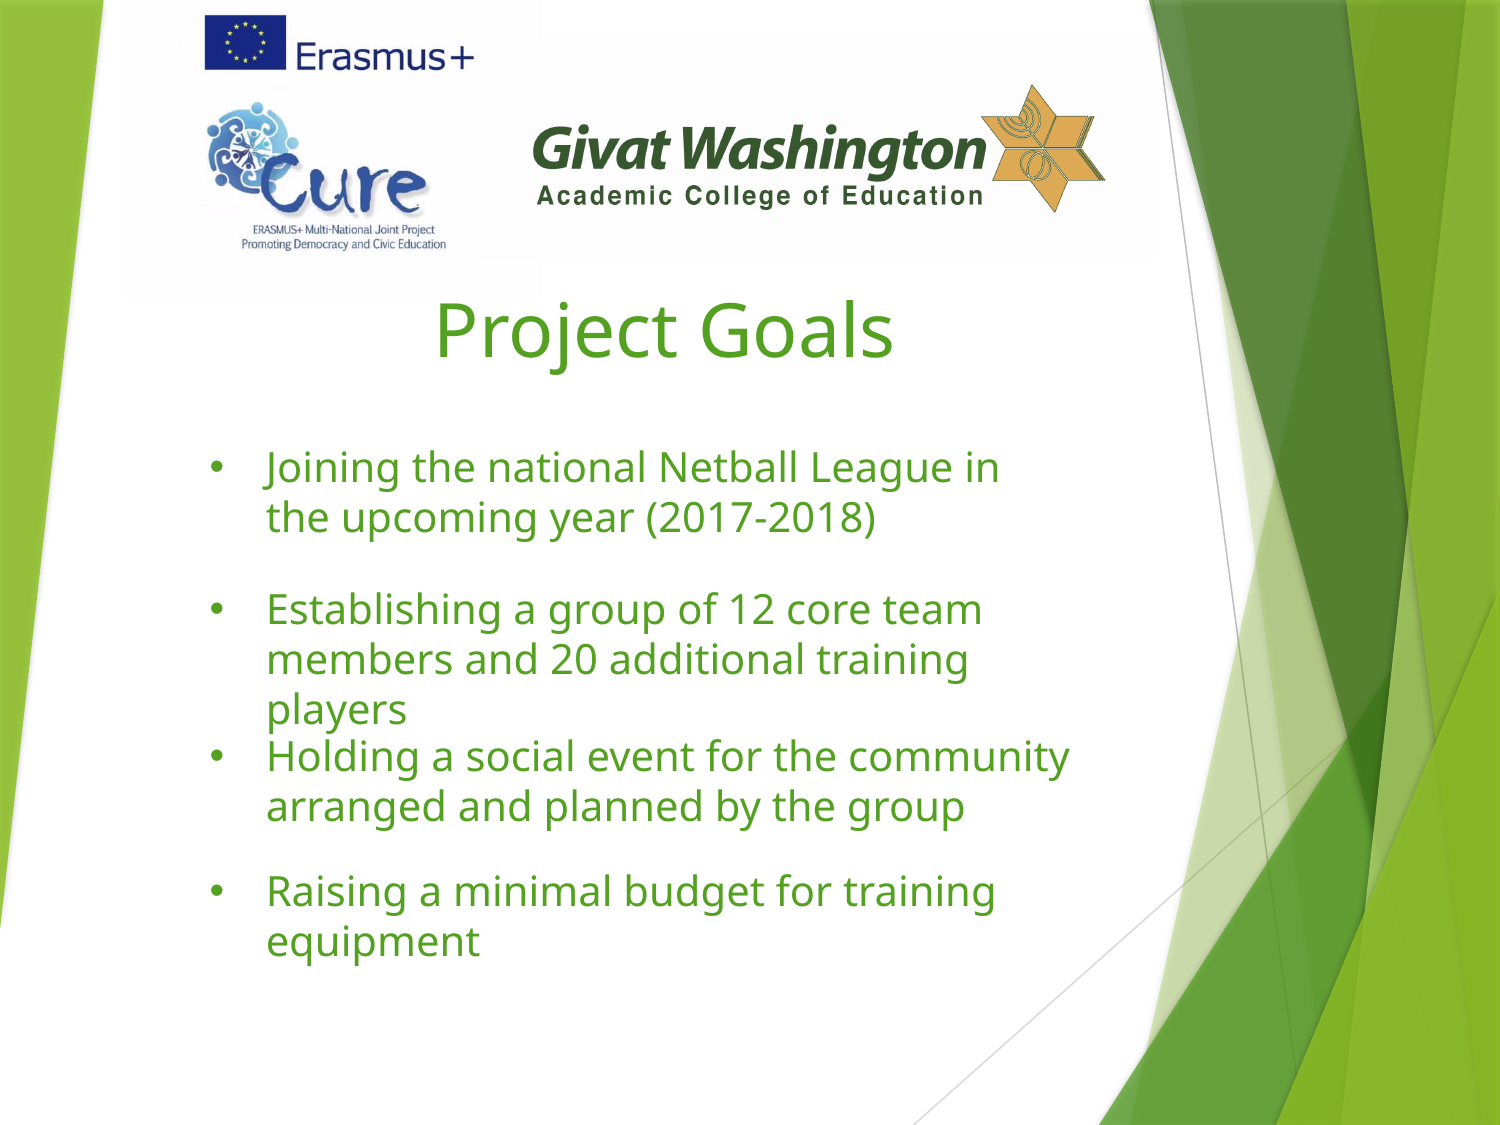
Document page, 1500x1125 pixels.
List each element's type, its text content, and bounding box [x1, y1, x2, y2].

text_box Raising a minimal budget for training equipment [194, 857, 1105, 973]
text_box Establishing a group of 12 core team members and 20 additional training players [194, 575, 1128, 722]
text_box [123, 0, 1153, 297]
text_box Holding a social event for the community arranged and planned by the group [194, 722, 1187, 838]
picture [1153, 37, 1164, 251]
text_box Project Goals [419, 307, 928, 381]
text_box Joining the national Netball League in the upcoming year (2017-2018) [194, 433, 1058, 549]
